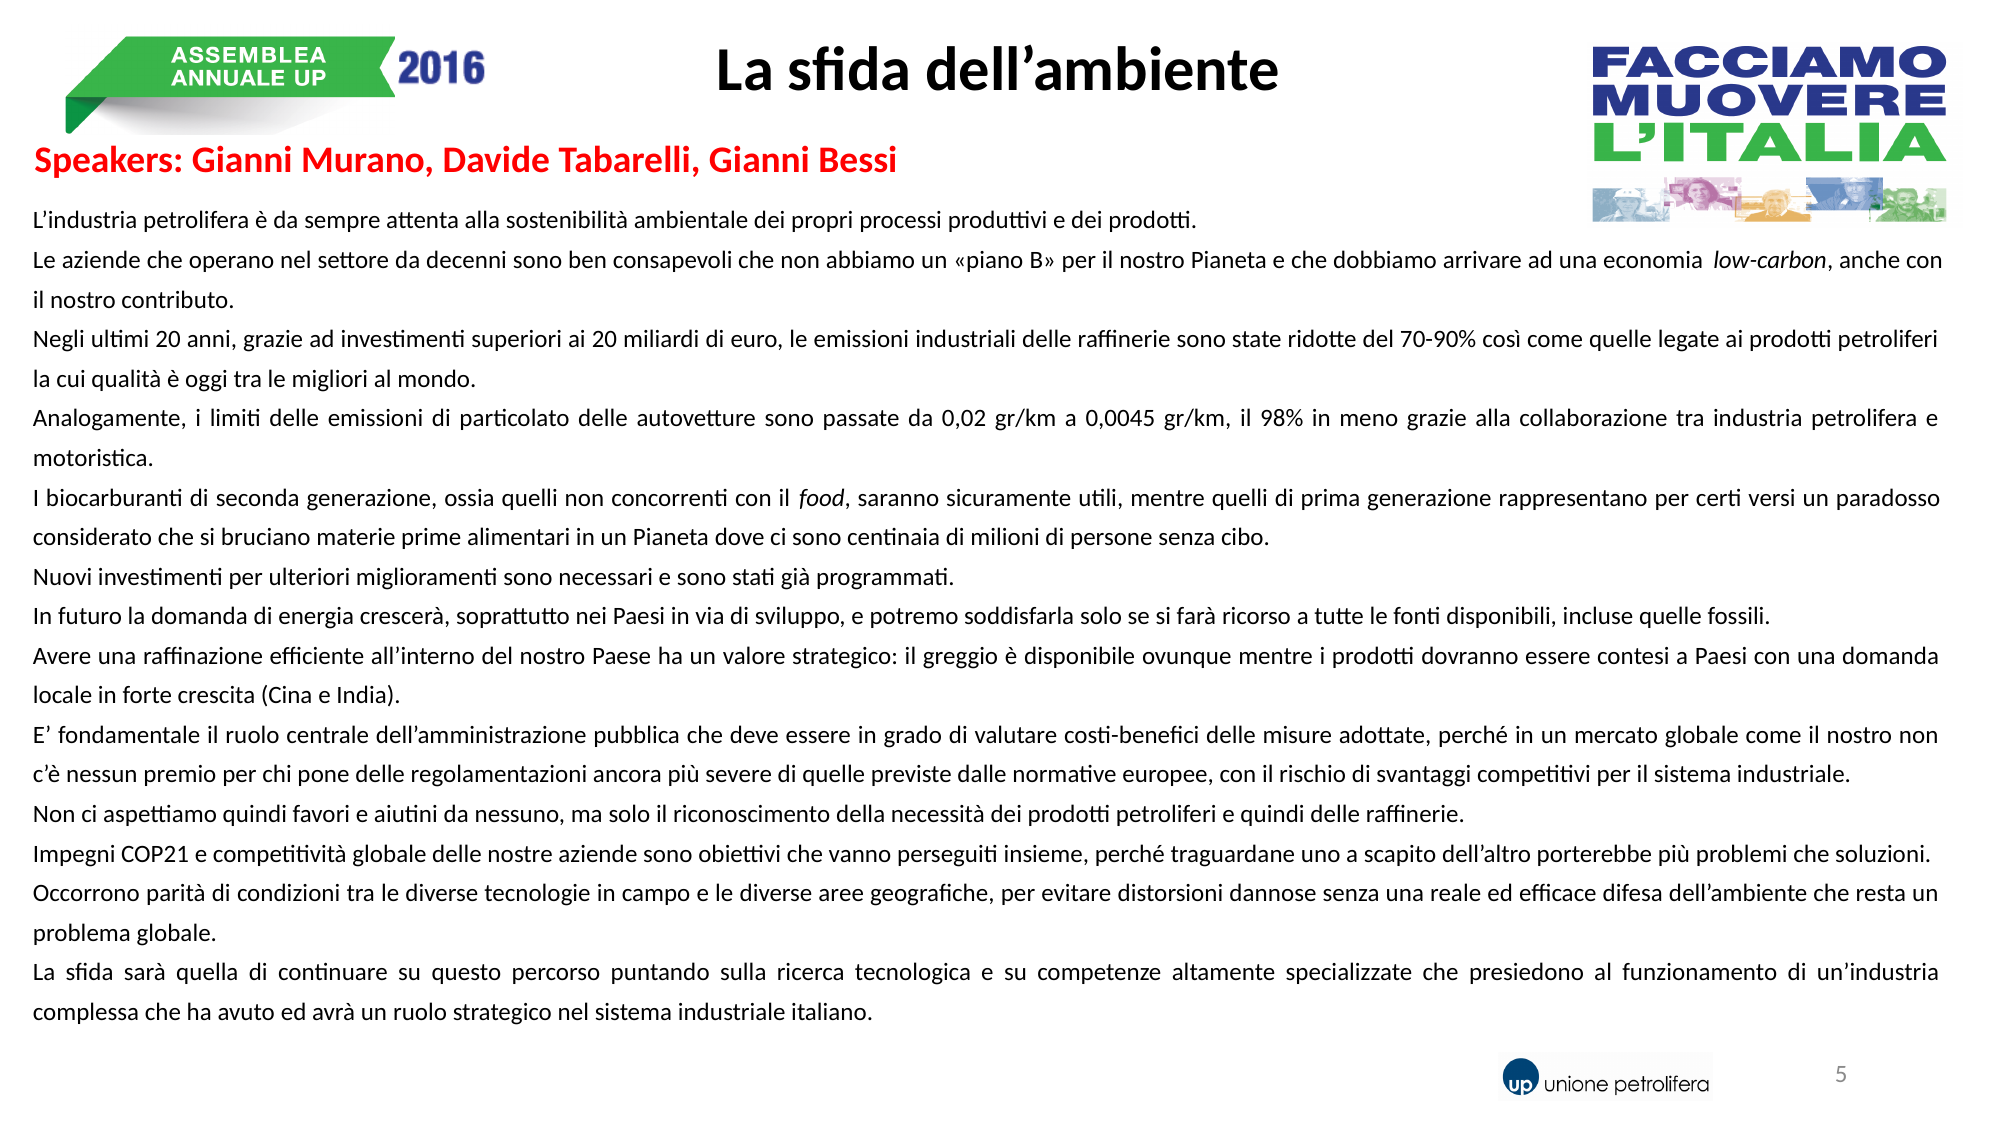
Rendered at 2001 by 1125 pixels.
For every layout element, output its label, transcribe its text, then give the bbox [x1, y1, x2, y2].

picture [65, 24, 395, 135]
text_box L’industria petrolifera è da sempre attenta alla sostenibilità ambientale dei propri processi produttivi e dei prodotti. Le aziende che operano nel settore da decenni sono ben consapevoli che non abbiamo un «piano B» per il nostro Pianeta e che dobbiamo arrivare ad una economia low-carbon, anche con il nostro contributo. Negli ultimi 20 anni, grazie ad investimenti superiori ai 20 miliardi di euro, le emissioni industriali delle raffinerie sono state ridotte del 70-90% così come quelle legate ai prodotti petroliferi la cui qualità è oggi tra le migliori al mondo. Analogamente, i limiti delle emissioni di particolato delle autovetture sono passate da 0,02 gr/km a 0,0045 gr/km, il 98% in meno grazie alla collaborazione tra industria petrolifera e motoristica. I biocarburanti di seconda generazione, ossia quelli non concorrenti con il food, saranno sicuramente utili, mentre quelli di prima generazione rappresentano per certi versi un paradosso considerato che si bruciano materie prime alimentari in un Pianeta dove ci sono centinaia di milioni di persone senza cibo. Nuovi investimenti per ulteriori miglioramenti sono necessari e sono stati già programmati. In futuro la domanda di energia crescerà, soprattutto nei Paesi in via di sviluppo, e potremo soddisfarla solo se si farà ricorso a tutte le fonti disponibili, incluse quelle fossili. Avere una raffinazione efficiente all’interno del nostro Paese ha un valore strategico: il greggio è disponibile ovunque mentre i prodotti dovranno essere contesi a Paesi con una domanda locale in forte crescita (Cina e India). E’ fondamentale il ruolo centrale dell’amministrazione pubblica che deve essere in grado di valutare costi-benefici delle misure adottate, perché in un mercato globale come il nostro non c’è nessun premio per chi pone delle regolamentazioni ancora più severe di quelle previste dalle normative europee, con il rischio di svantaggi competitivi per il sistema industriale. Non ci aspettiamo quindi favori e aiutini da nessuno, ma solo il riconoscimento della necessità dei prodotti petroliferi e quindi delle raffinerie. Impegni COP21 e competitività globale delle nostre aziende sono obiettivi che vanno perseguiti insieme, perché traguardane uno a scapito dell’altro porterebbe più problemi che soluzioni. Occorrono parità di condizioni tra le diverse tecnologie in campo e le diverse aree geografiche, per evitare distorsioni dannose senza una reale ed efficace difesa dell’ambiente che resta un problema globale. La sfida sarà quella di continuare su questo percorso puntando sulla ricerca tecnologica e su competenze altamente specializzate che presiedono al funzionamento di un’industria complessa che ha avuto ed avrà un ruolo strategico nel sistema industriale italiano. [18, 187, 1958, 1033]
picture [1498, 1052, 1713, 1101]
picture [398, 41, 487, 96]
picture [1587, 42, 1963, 228]
slide_number 5 [1412, 1042, 1863, 1103]
text_box Speakers: Gianni Murano, Davide Tabarelli, Gianni Bessi [19, 127, 914, 187]
text_box La sfida dell’ambiente [364, 20, 1633, 111]
